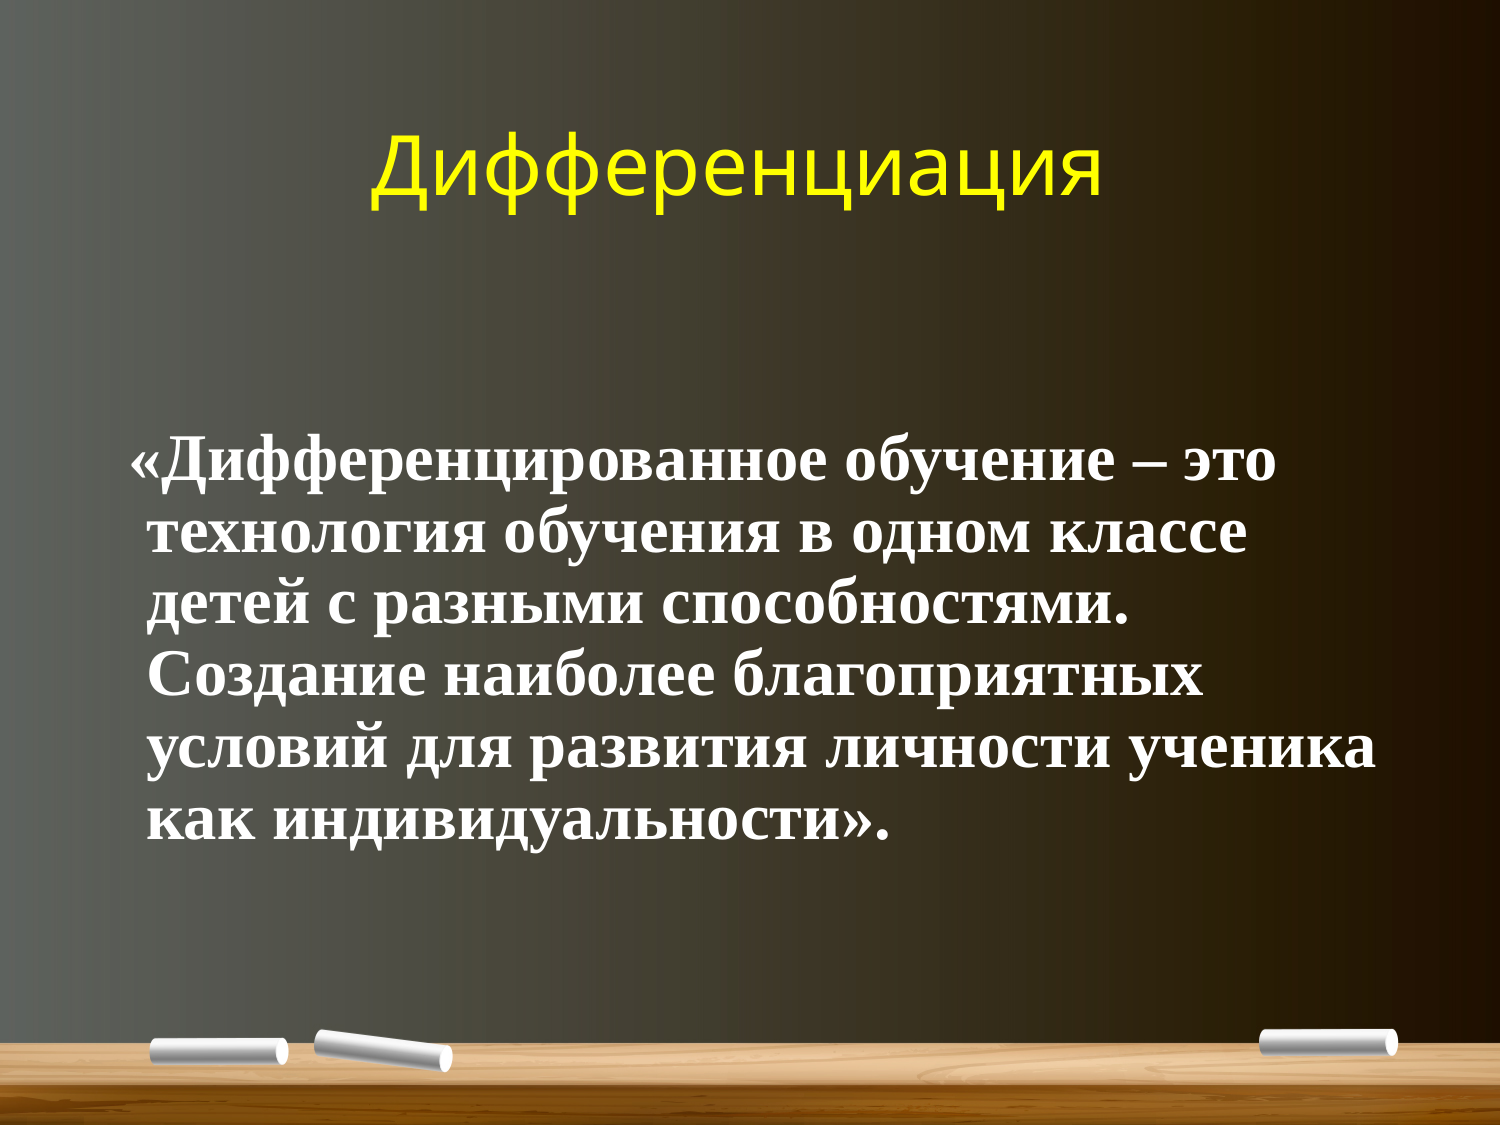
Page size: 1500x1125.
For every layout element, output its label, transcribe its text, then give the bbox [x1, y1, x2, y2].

picture [0, 0, 1500, 1125]
list «Дифференцированное обучение – это технология обучения в одном классе детей с разными способностями. Создание наиболее благоприятных условий для развития личности ученика как индивидуальности». [103, 299, 1397, 1014]
title Дифференциация [103, 59, 1397, 278]
